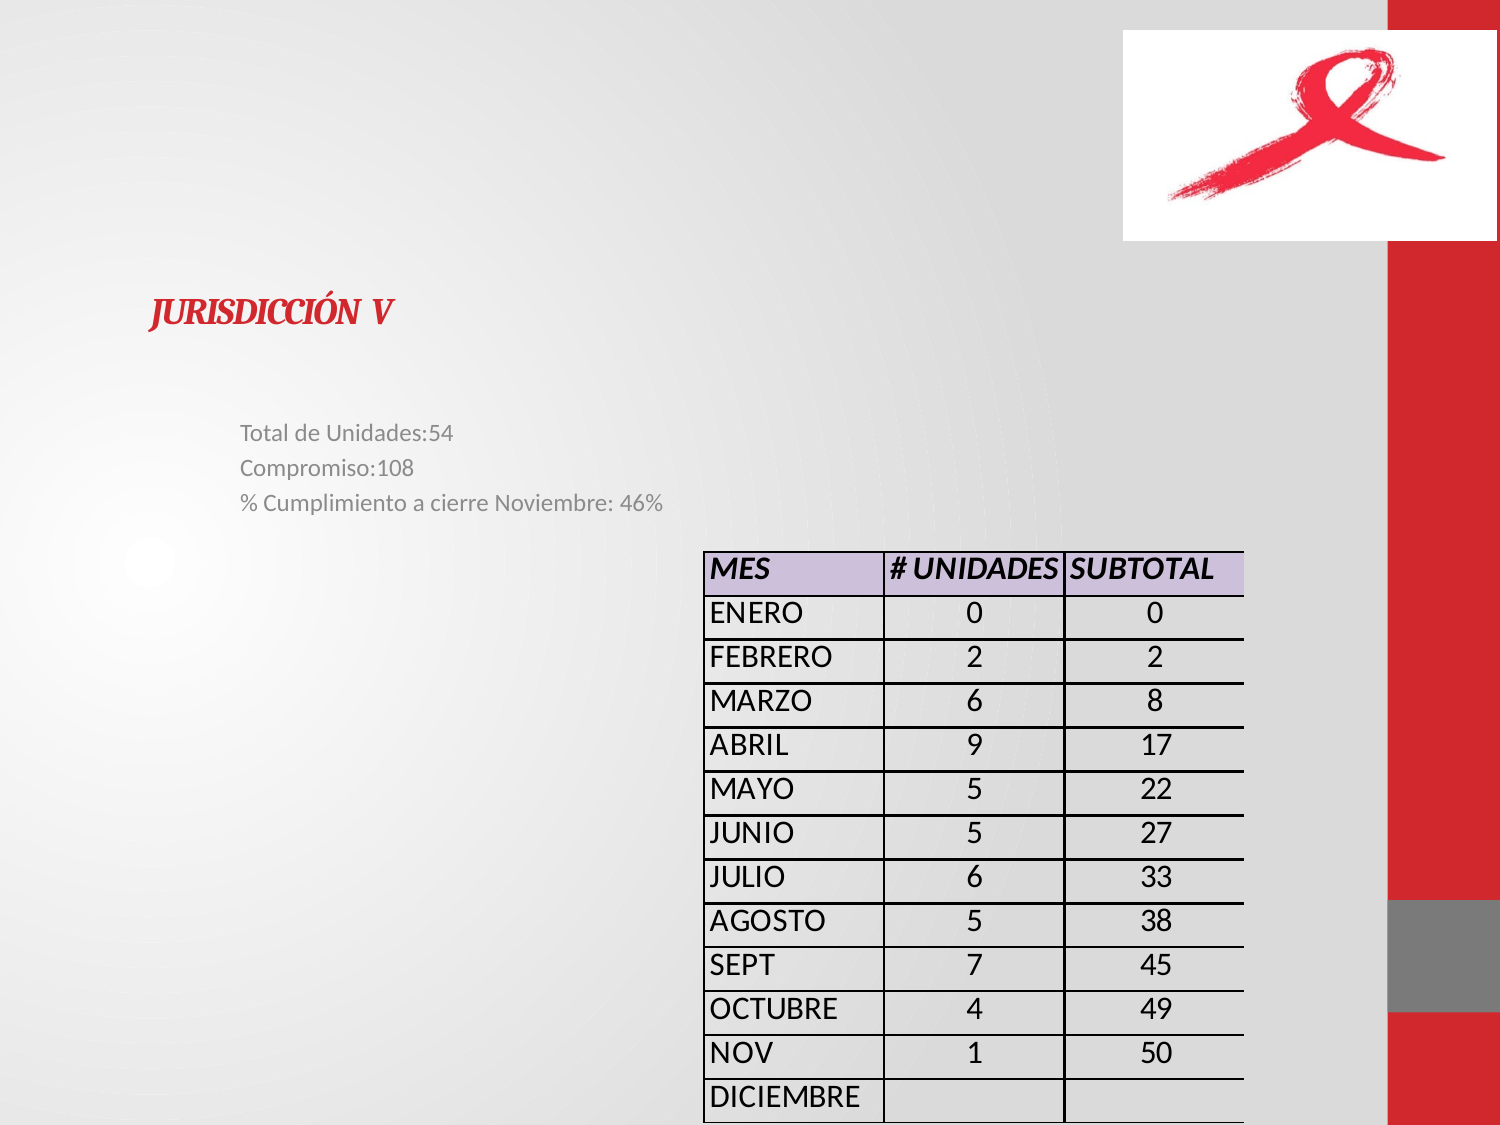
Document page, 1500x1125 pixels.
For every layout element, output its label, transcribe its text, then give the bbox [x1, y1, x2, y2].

subtitle Total de Unidades:54 Compromiso:108 % Cumplimiento a cierre Noviembre: 46% [225, 408, 1275, 925]
picture [1122, 30, 1497, 242]
picture [702, 550, 1247, 1125]
title JURISDICCIÓN V [135, 208, 1411, 340]
